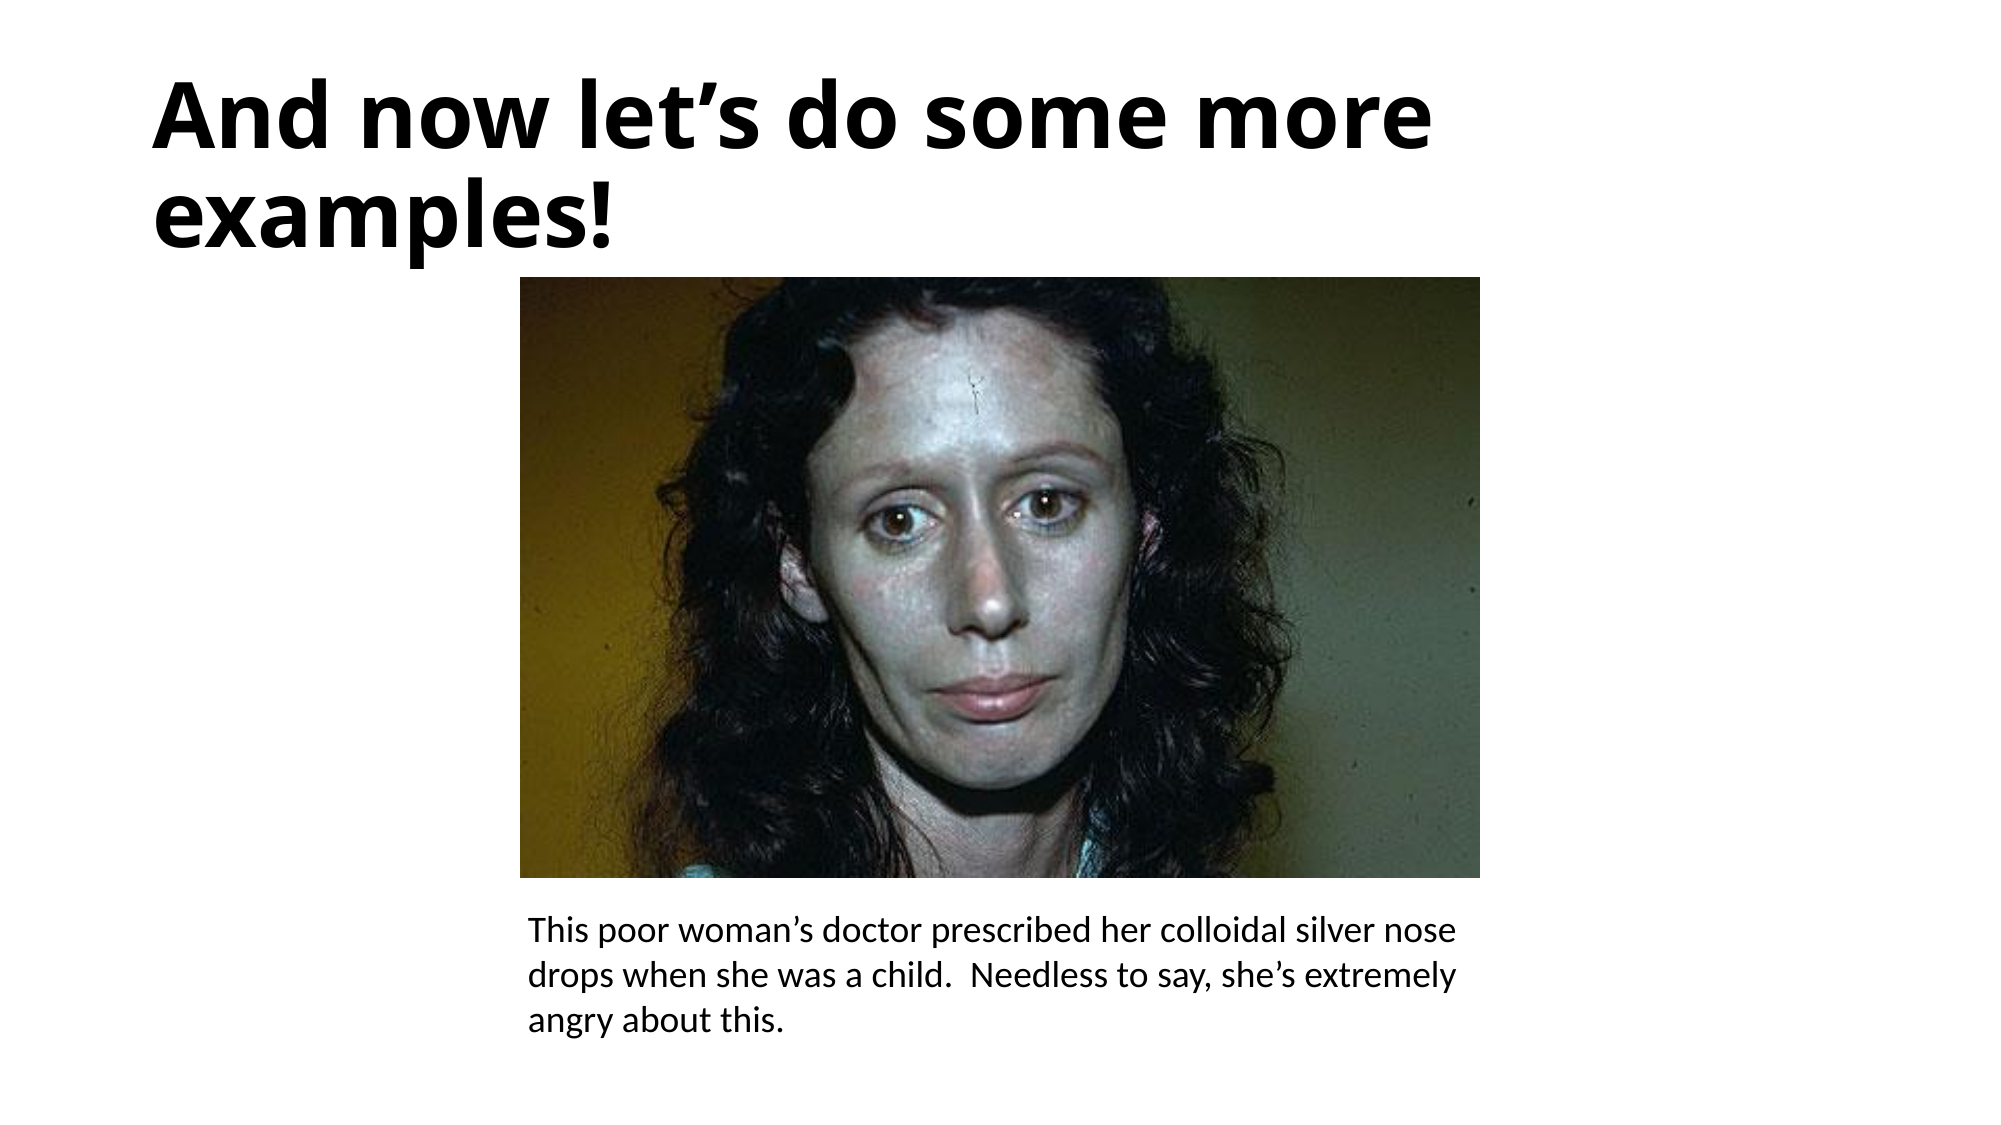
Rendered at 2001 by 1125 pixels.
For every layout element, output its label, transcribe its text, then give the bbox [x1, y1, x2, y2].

title And now let’s do some more examples! [137, 59, 1863, 278]
picture [520, 277, 1480, 878]
text_box This poor woman’s doctor prescribed her colloidal silver nose drops when she was a child. Needless to say, she’s extremely angry about this. [513, 897, 1484, 1048]
